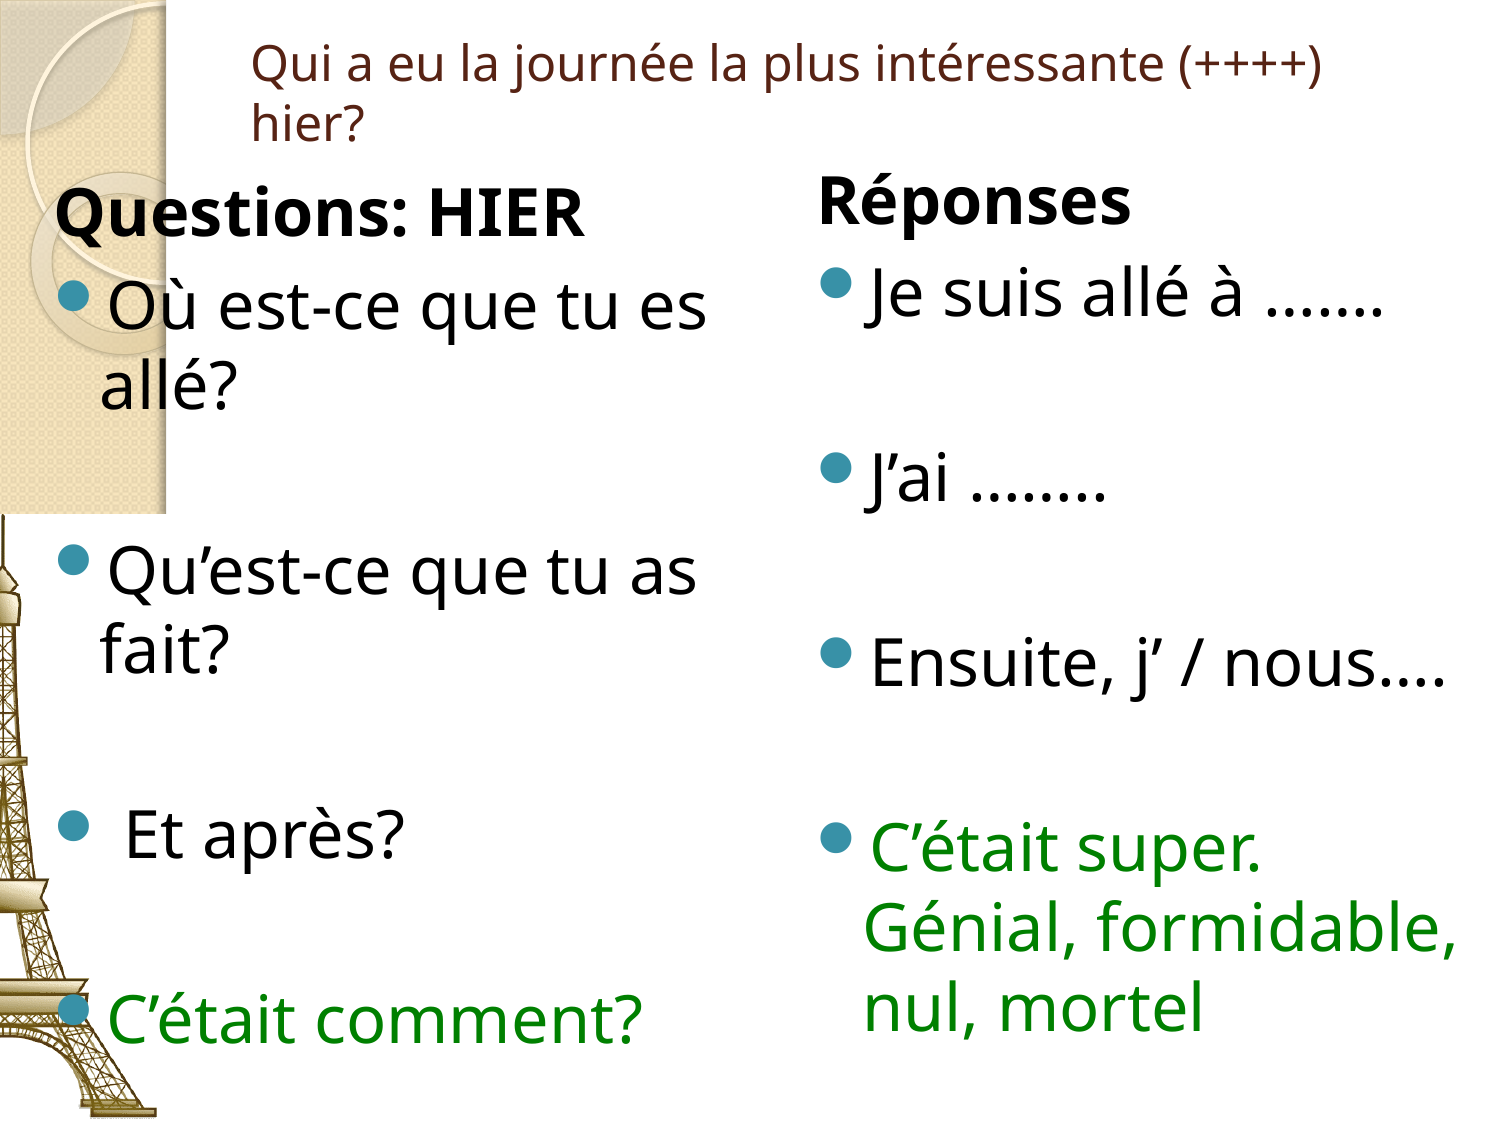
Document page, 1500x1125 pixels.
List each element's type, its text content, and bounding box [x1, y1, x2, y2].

text_box Réponses Je suis allé à ……. J’ai …….. Ensuite, j’ / nous…. C’était super. Génial, formidable, nul, mortel [787, 149, 1500, 1125]
list Questions: HIER Où est-ce que tu es allé? Qu’est-ce que tu as fait? Et après? C’était comment? [24, 162, 787, 1025]
title Qui a eu la journée la plus intéressante (++++) hier? [235, 45, 1466, 138]
picture [0, 514, 167, 1125]
